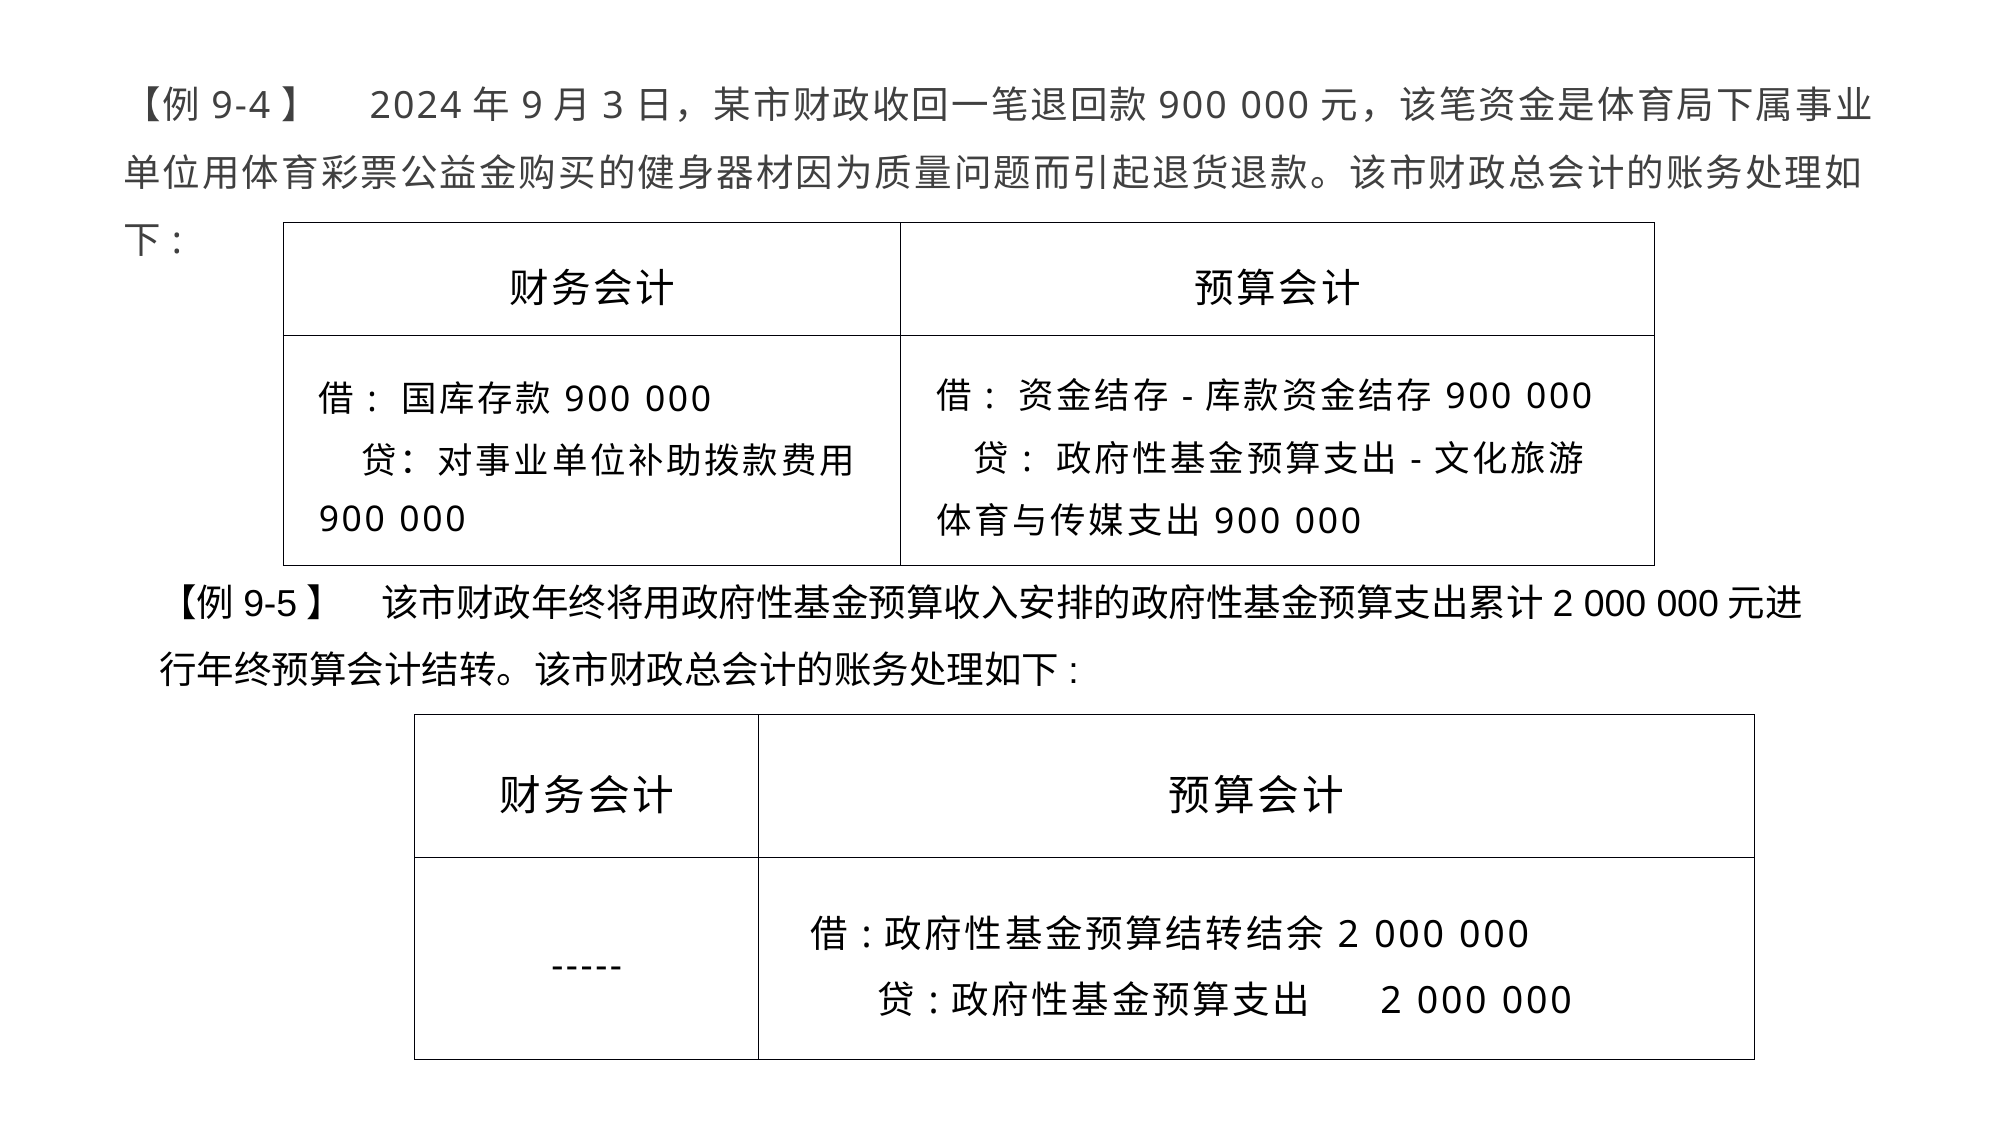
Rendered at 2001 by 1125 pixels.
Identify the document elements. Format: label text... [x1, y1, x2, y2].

text_box 【例9-5】 该市财政年终将用政府性基金预算收入安排的政府性基金预算支出累计2 000 000元进行年终预算会计结转。该市财政总会计的账务处理如下: [144, 548, 1851, 699]
table_cell ----- [415, 858, 758, 1059]
text_box 【例9-4】 2024年9月3日，某市财政收回一笔退回款900 000元，该笔资金是体育局下属事业单位用体育彩票公益金购买的健身器材因为质量问题而引起退货退款。该市财政总会计的账务处理如下: [108, 51, 1901, 303]
table_cell 借:政府性基金预算结转结余2 000 000 贷:政府性基金预算支出 2 000 000 [759, 858, 1754, 1059]
table_header 预算会计 [759, 715, 1754, 857]
table_header 财务会计 [284, 223, 900, 335]
table_cell 借: 国库存款900 000 贷：对事业单位补助拨款费用900 000 [284, 336, 900, 548]
table_header 财务会计 [415, 715, 758, 857]
table_header 预算会计 [901, 223, 1654, 335]
table_cell 借: 资金结存-库款资金结存900 000 贷: 政府性基金预算支出-文化旅游体育与传媒支出900 000 [901, 336, 1654, 548]
